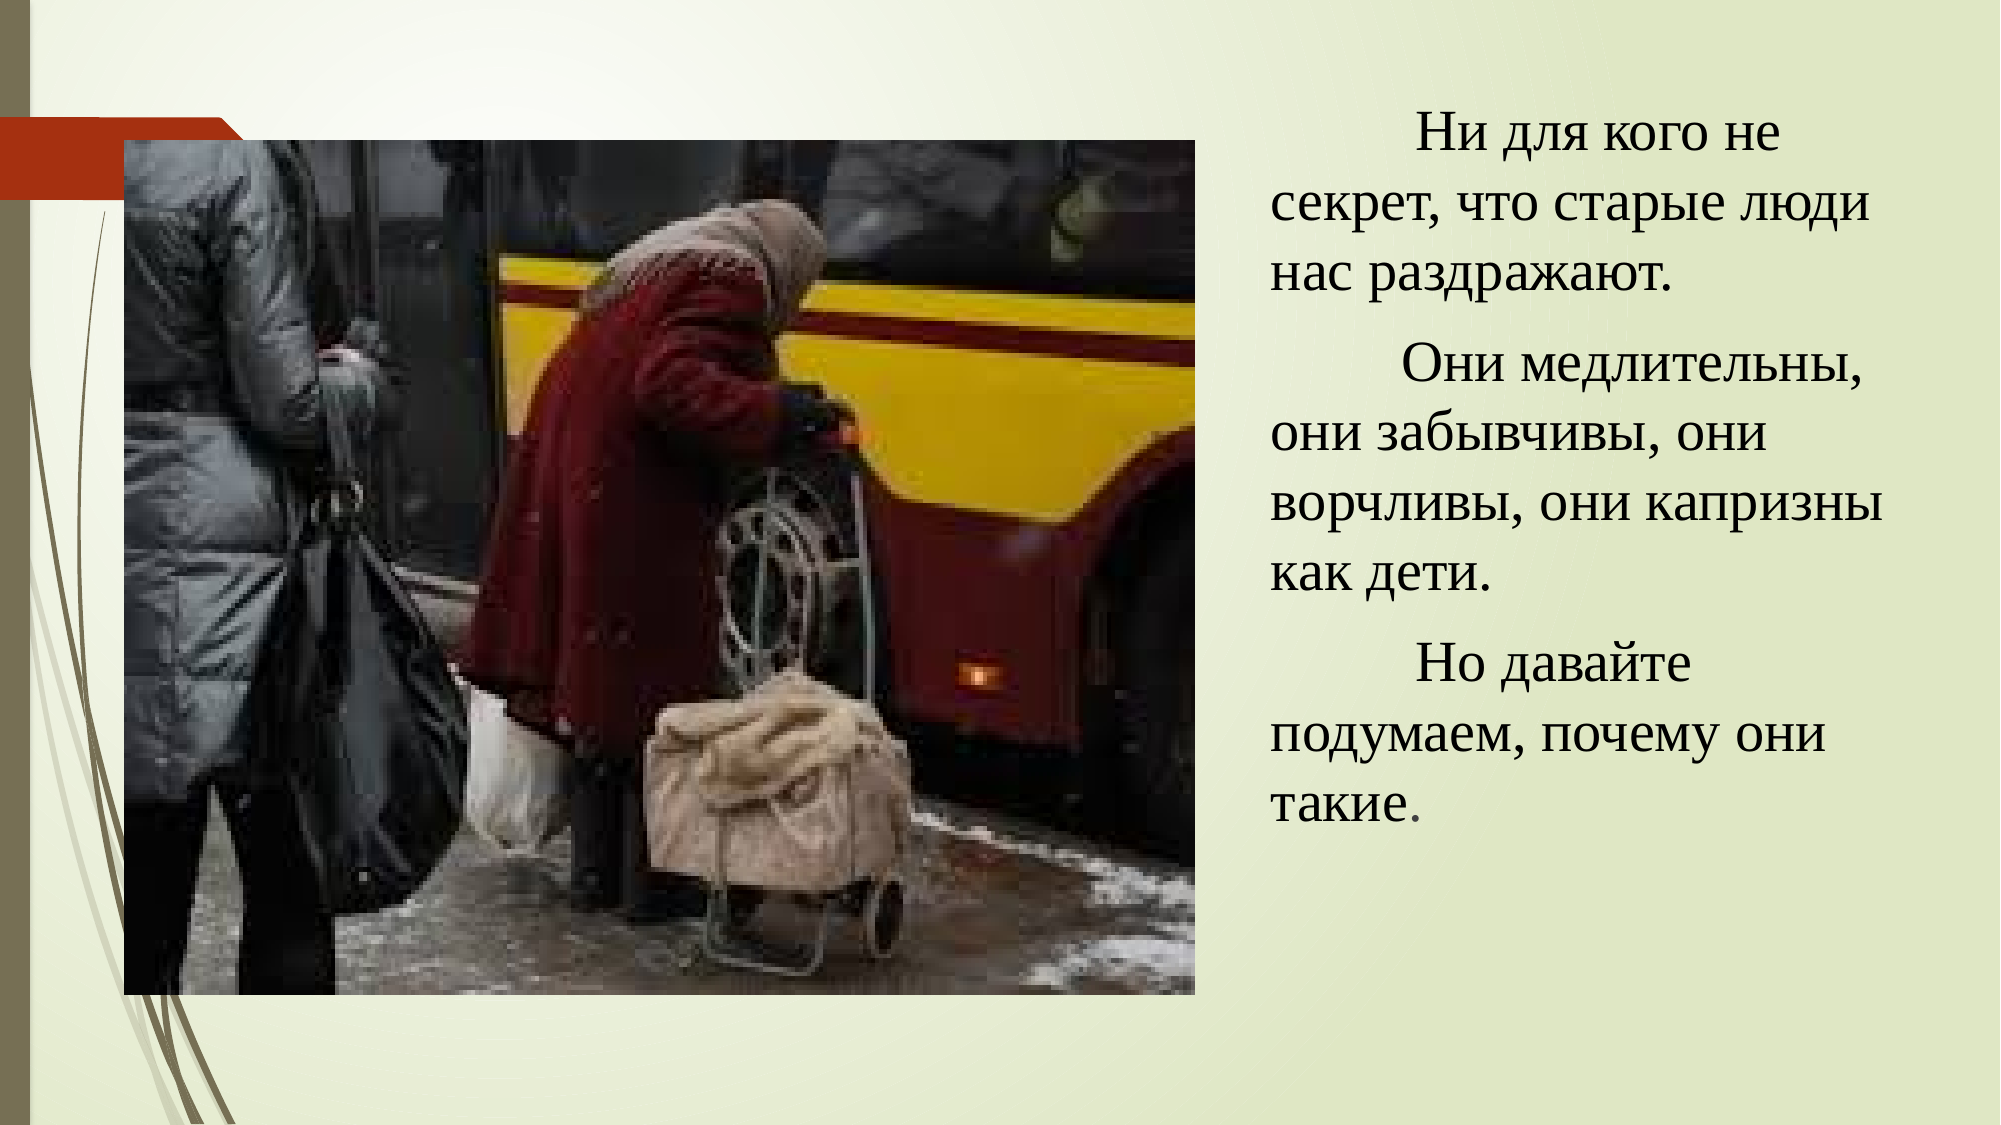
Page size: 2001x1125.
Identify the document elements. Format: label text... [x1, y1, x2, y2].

list Ни для кого не секрет, что старые люди нас раздражают. Они медлительны, они забывчивы, они ворчливы, они капризны как дети. Но давайте подумаем, почему они такие. [1255, 84, 1954, 1035]
picture [124, 140, 1195, 995]
